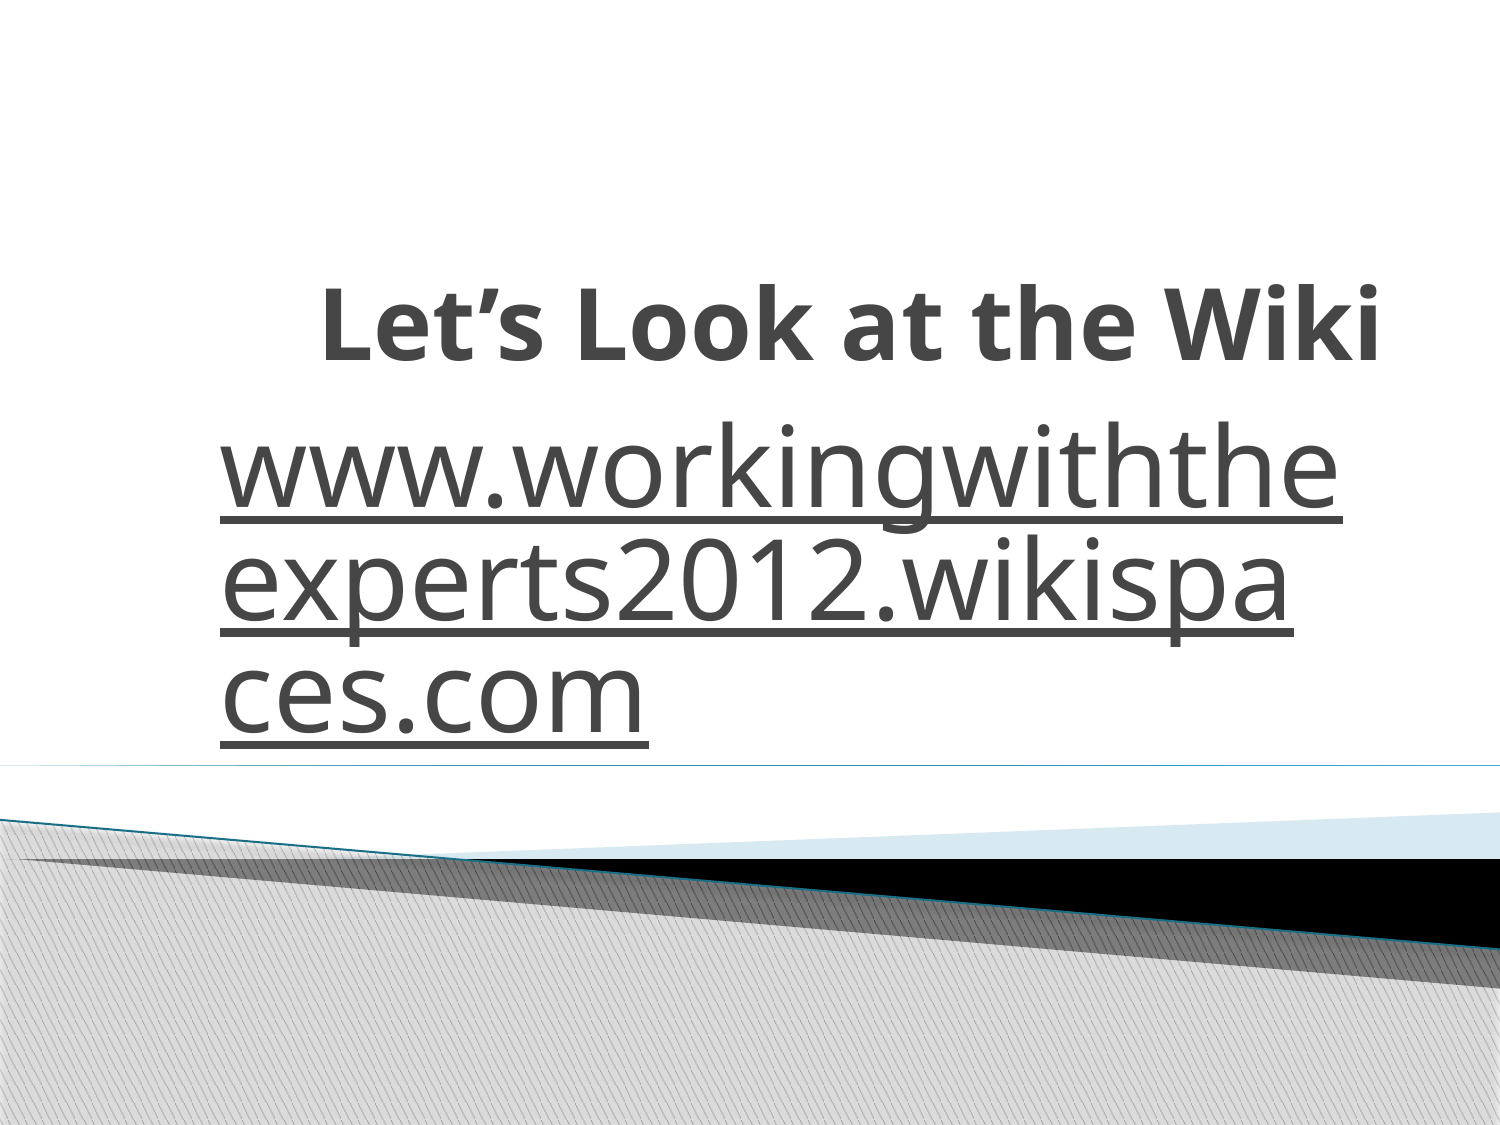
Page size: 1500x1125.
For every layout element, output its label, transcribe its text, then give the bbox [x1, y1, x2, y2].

title Let’s Look at the Wiki [125, 87, 1400, 388]
picture [5, 859, 1500, 989]
subtitle www.workingwiththeexperts2012.wikispaces.com [212, 387, 1363, 850]
